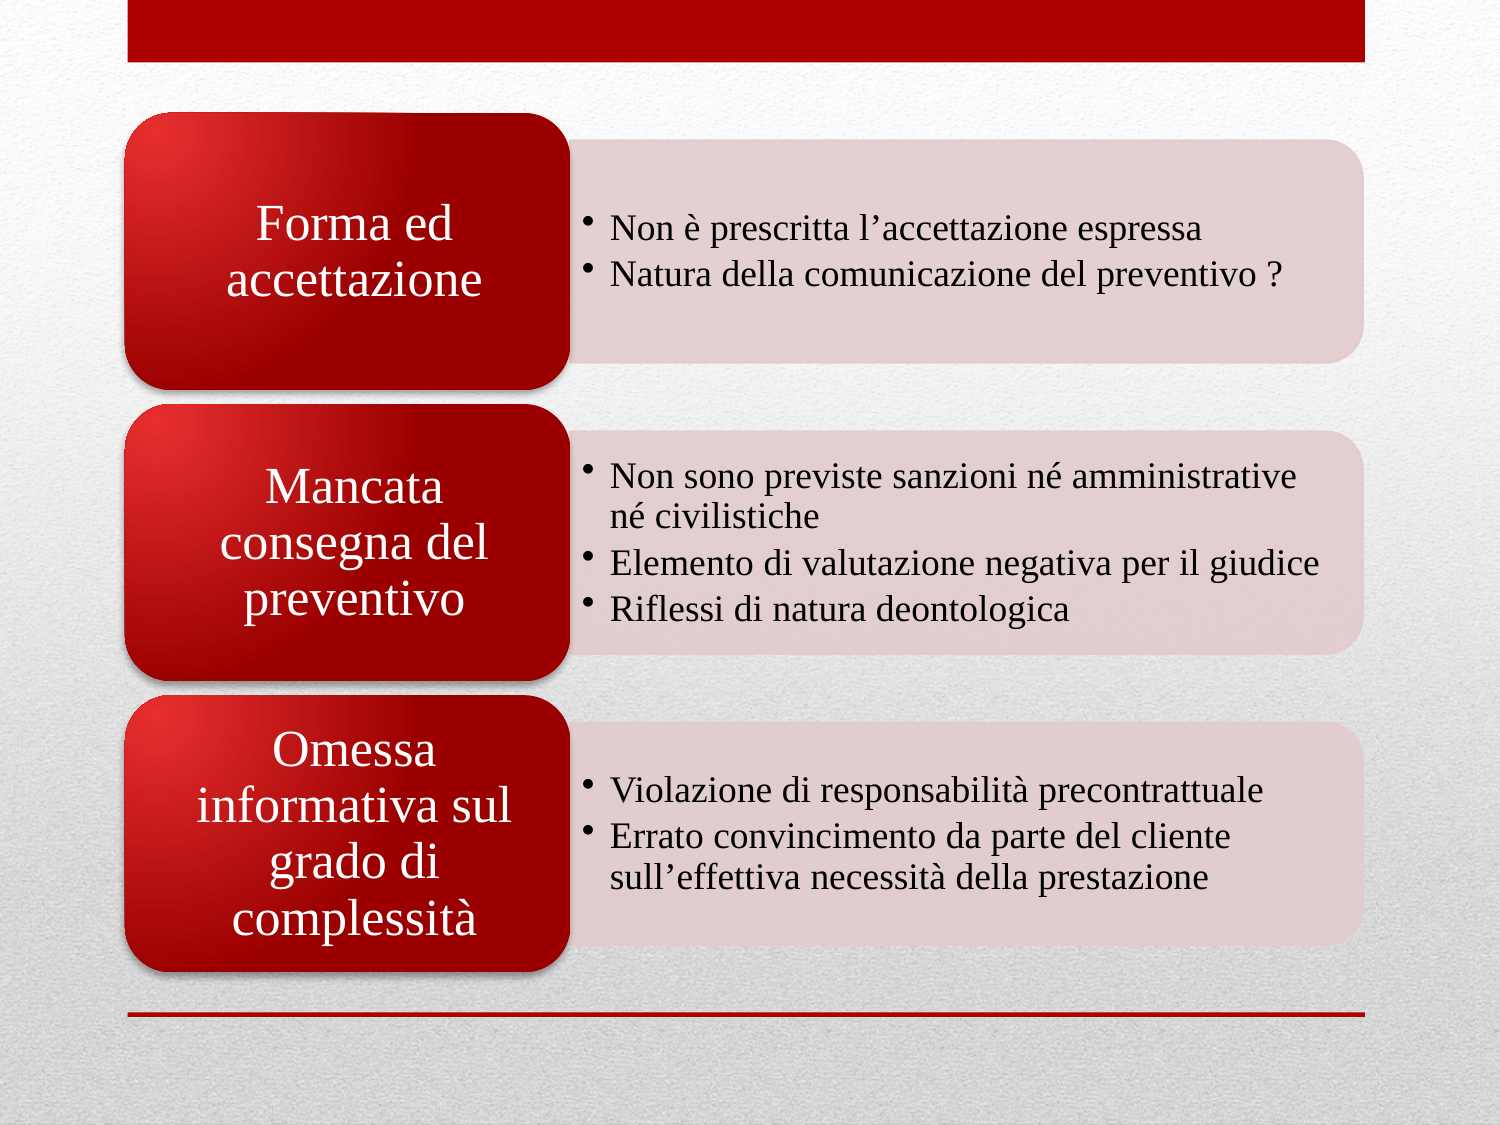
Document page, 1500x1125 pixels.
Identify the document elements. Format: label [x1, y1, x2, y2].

list [124, 111, 1364, 974]
